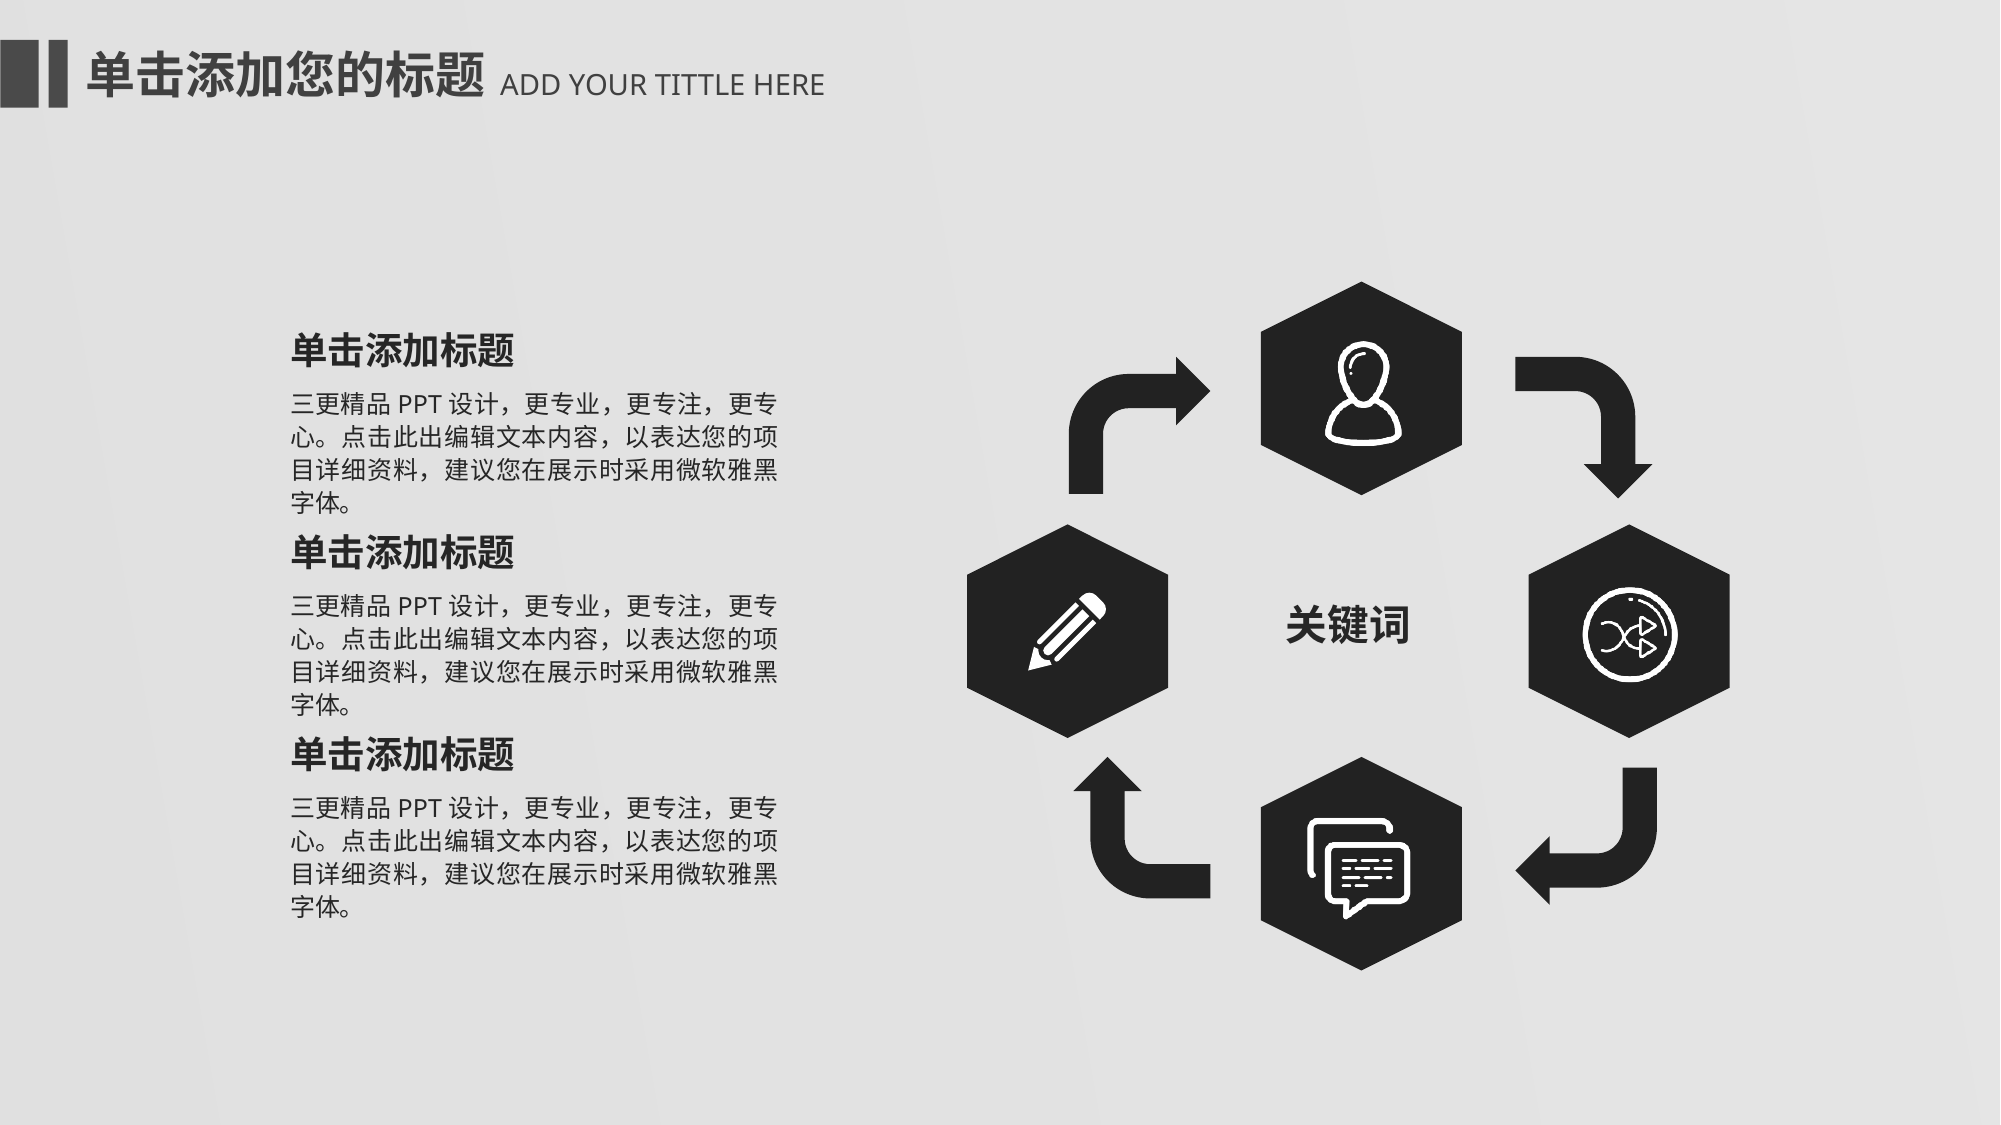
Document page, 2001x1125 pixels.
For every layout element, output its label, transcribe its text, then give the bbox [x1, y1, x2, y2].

text_box [1078, 592, 1106, 620]
text_box [1528, 524, 1730, 739]
text_box 单击添加您的标题 [71, 36, 511, 111]
text_box [1028, 646, 1052, 671]
text_box [1054, 619, 1097, 662]
text_box 三更精品PPT设计，更专业，更专注，更专心。点击此出编辑文本内容，以表达您的项目详细资料，建议您在展示时采用微软雅黑字体。 [275, 580, 794, 727]
text_box [1037, 602, 1079, 645]
text_box [1043, 609, 1090, 656]
text_box 三更精品PPT设计，更专业，更专注，更专心。点击此出编辑文本内容，以表达您的项目详细资料，建议您在展示时采用微软雅黑字体。 [275, 782, 794, 929]
text_box 关键词 [1250, 591, 1446, 656]
text_box [1514, 355, 1655, 500]
picture [1302, 810, 1415, 928]
text_box [1260, 281, 1462, 496]
text_box [967, 524, 1169, 739]
picture [1576, 580, 1682, 690]
text_box [1260, 756, 1462, 971]
text_box 单击添加标题 [275, 326, 623, 373]
text_box [1067, 354, 1212, 495]
text_box 单击添加标题 [275, 730, 623, 777]
text_box ADD YOUR TITTLE HERE [485, 59, 856, 109]
text_box 三更精品PPT设计，更专业，更专注，更专心。点击此出编辑文本内容，以表达您的项目详细资料，建议您在展示时采用微软雅黑字体。 [275, 378, 794, 525]
text_box [1513, 766, 1658, 908]
text_box 单击添加标题 [275, 528, 623, 575]
picture [1306, 339, 1417, 447]
text_box [1070, 755, 1212, 900]
